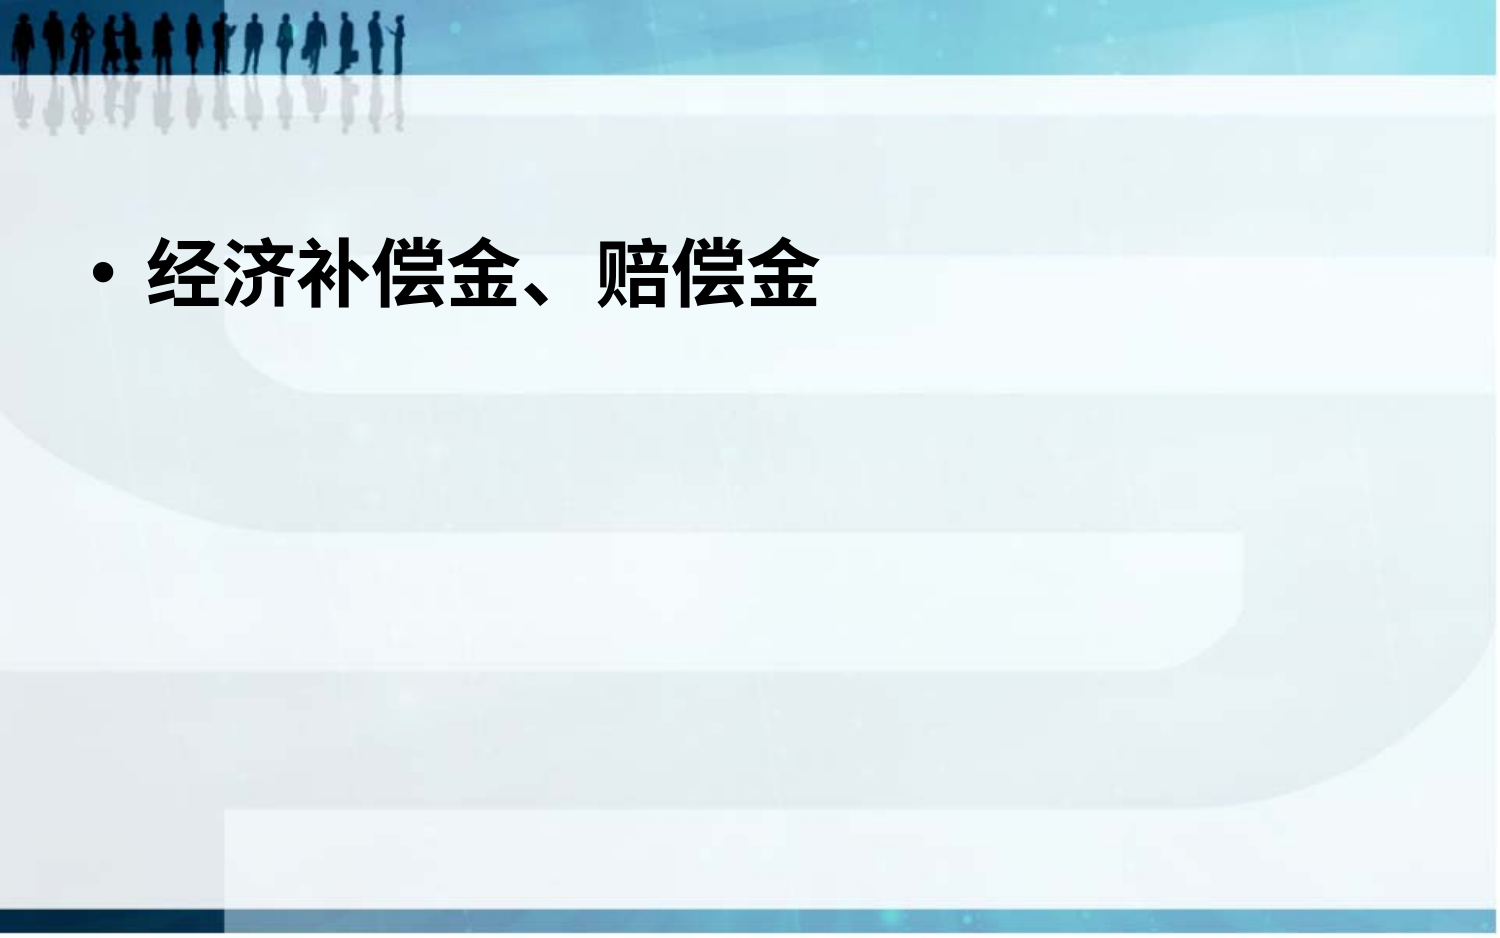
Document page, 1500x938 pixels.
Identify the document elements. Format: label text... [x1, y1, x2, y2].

picture [0, 0, 1500, 938]
list 经济补偿金、赔偿金 [74, 218, 1426, 838]
